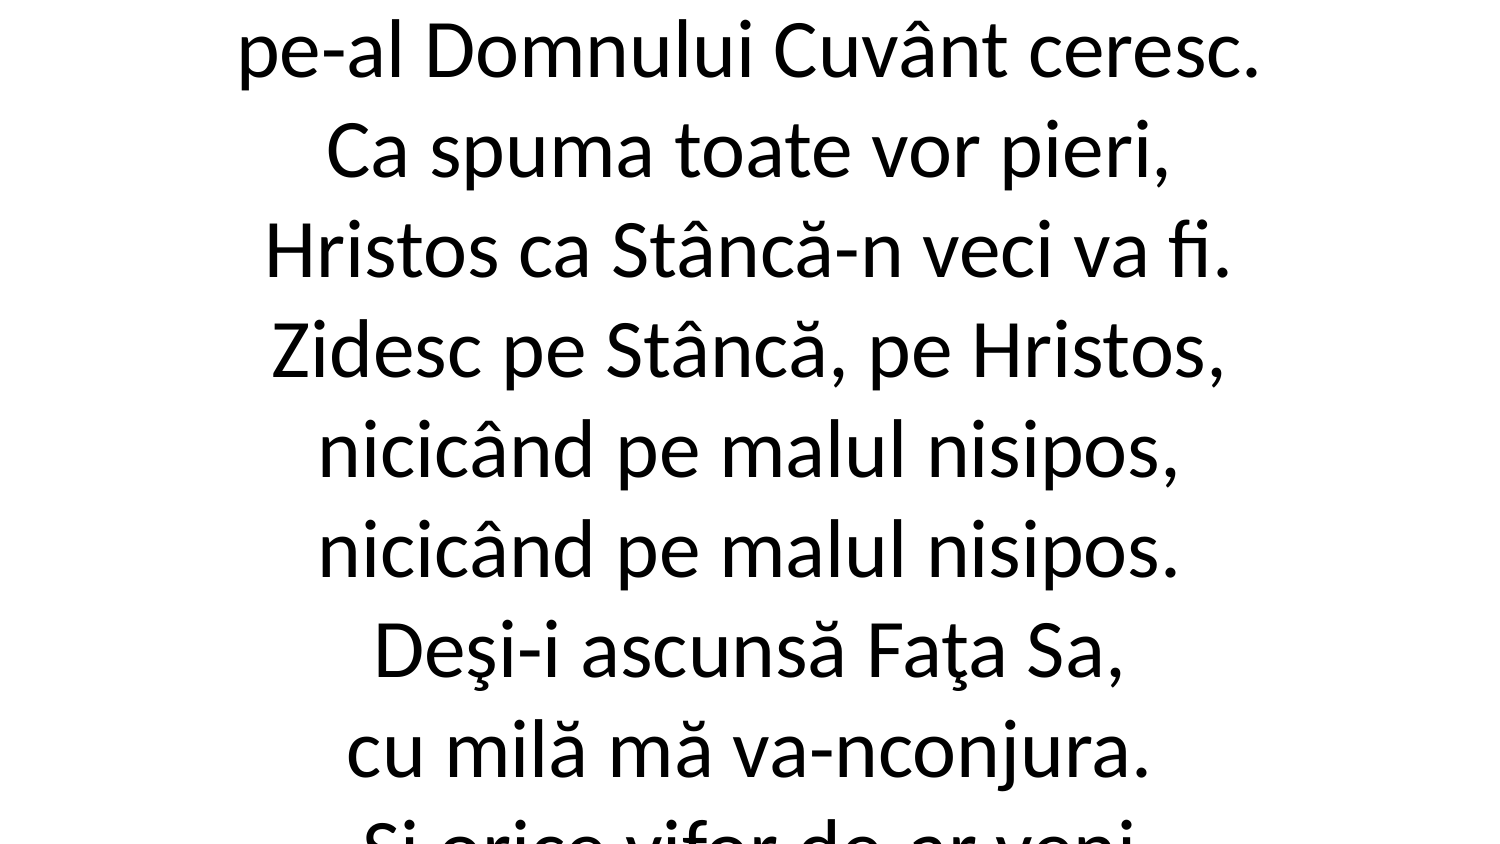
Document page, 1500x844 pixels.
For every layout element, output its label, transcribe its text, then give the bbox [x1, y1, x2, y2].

text_box 1. Credinţa mea eu o zidesc pe-al Domnului Cuvânt ceresc. Ca spuma toate vor pieri, Hristos ca Stâncă-n veci va fi. Zidesc pe Stâncă, pe Hristos, nicicând pe malul nisipos, nicicând pe malul nisipos. Deşi-i ascunsă Faţa Sa, cu milă mă va-nconjura. Şi orice vifor de-ar veni pe Stâncă sigur eu voi fi! [221, 0, 1279, 844]
